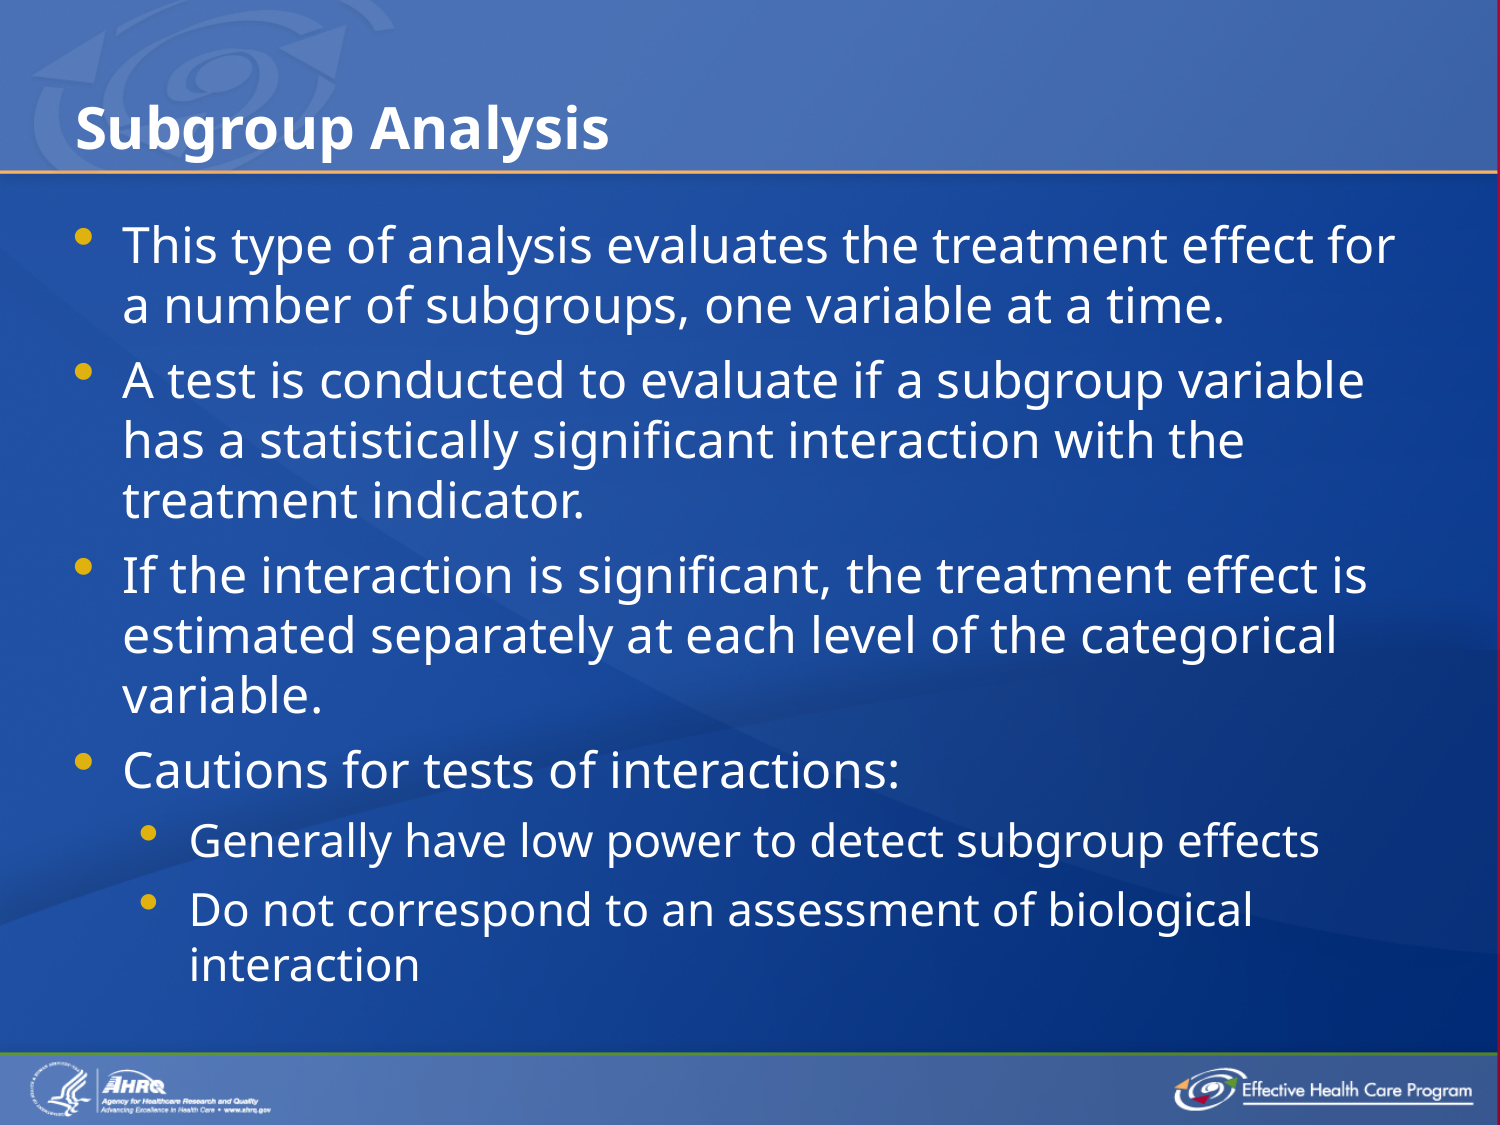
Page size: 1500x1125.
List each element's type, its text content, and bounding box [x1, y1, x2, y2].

title Subgroup Analysis [75, 21, 1425, 163]
picture [0, 0, 1500, 1125]
list This type of analysis evaluates the treatment effect for a number of subgroups, one variable at a time. A test is conducted to evaluate if a subgroup variable has a statistically significant interaction with the treatment indicator. If the interaction is significant, the treatment effect is estimated separately at each level of the categorical variable. Cautions for tests of interactions: Generally have low power to detect subgroup effects Do not correspond to an assessment of biological interaction [75, 213, 1425, 1005]
